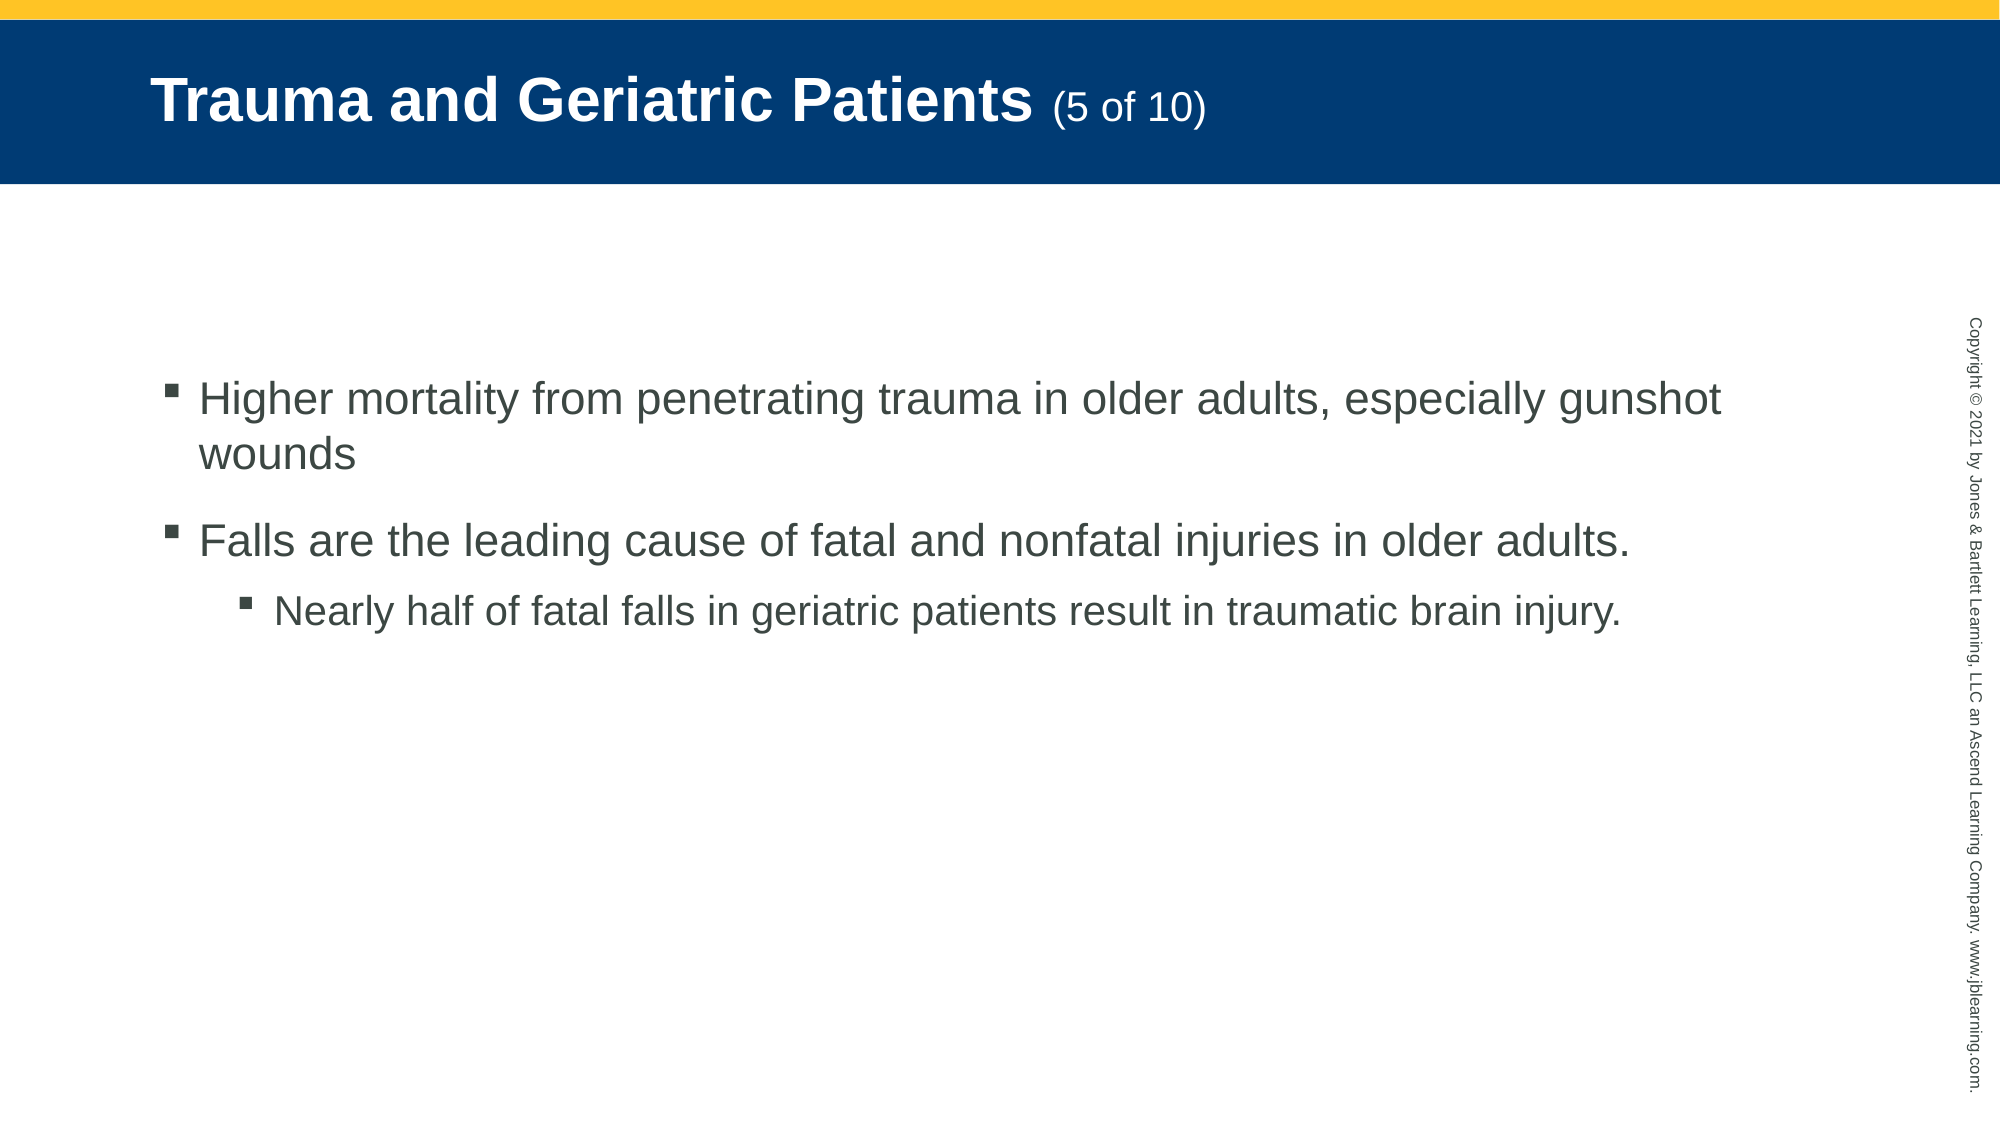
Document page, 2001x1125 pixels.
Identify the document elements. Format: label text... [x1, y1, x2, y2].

list Higher mortality from penetrating trauma in older adults, especially gunshot wounds Falls are the leading cause of fatal and nonfatal injuries in older adults. Nearly half of fatal falls in geriatric patients result in traumatic brain injury. [146, 361, 1859, 1016]
title Trauma and Geriatric Patients (5 of 10) [0, 19, 2000, 185]
